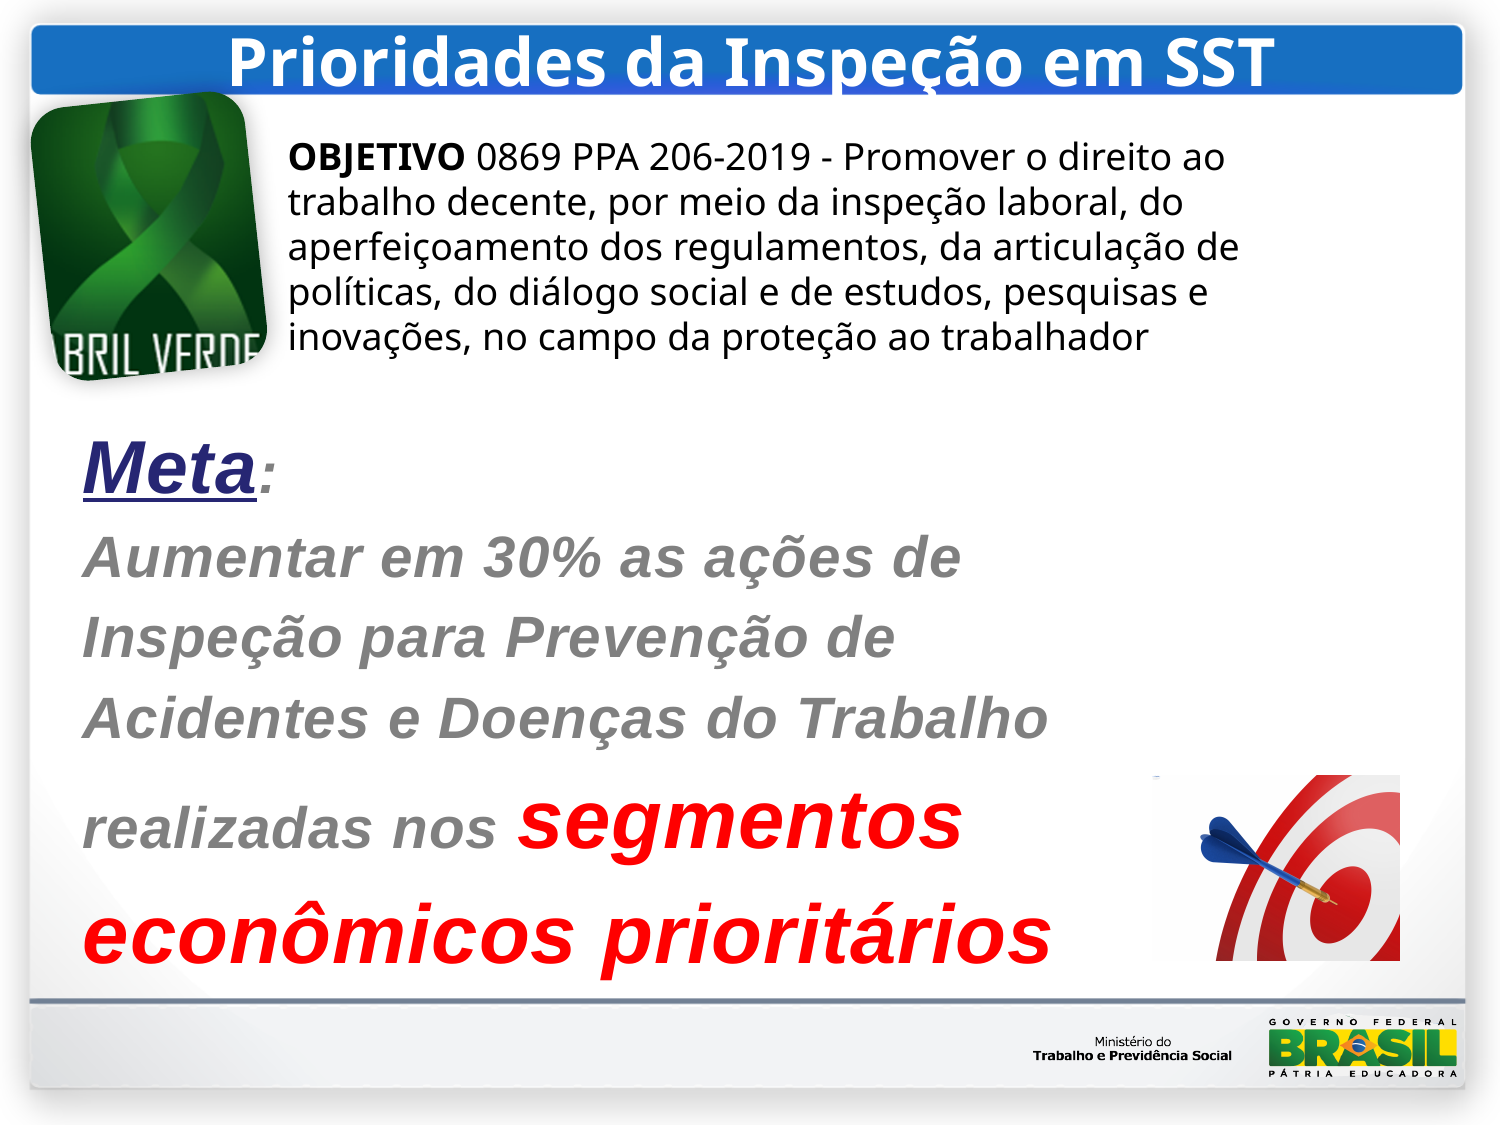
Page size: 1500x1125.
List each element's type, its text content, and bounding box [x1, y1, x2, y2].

title Prioridades da Inspeção em SST [76, 25, 1428, 95]
picture [0, 0, 1500, 1125]
text_box Meta: Aumentar em 30% as ações de Inspeção para Prevenção de Acidentes e Doenças do Trabalho realizadas nos segmentos econômicos prioritários [53, 397, 1093, 988]
list OBJETIVO 0869 PPA 206-2019 - Promover o direito ao trabalho decente, por meio da inspeção laboral, do aperfeiçoamento dos regulamentos, da articulação de políticas, do diálogo social e de estudos, pesquisas e inovações, no campo da proteção ao trabalhador [216, 125, 1400, 350]
